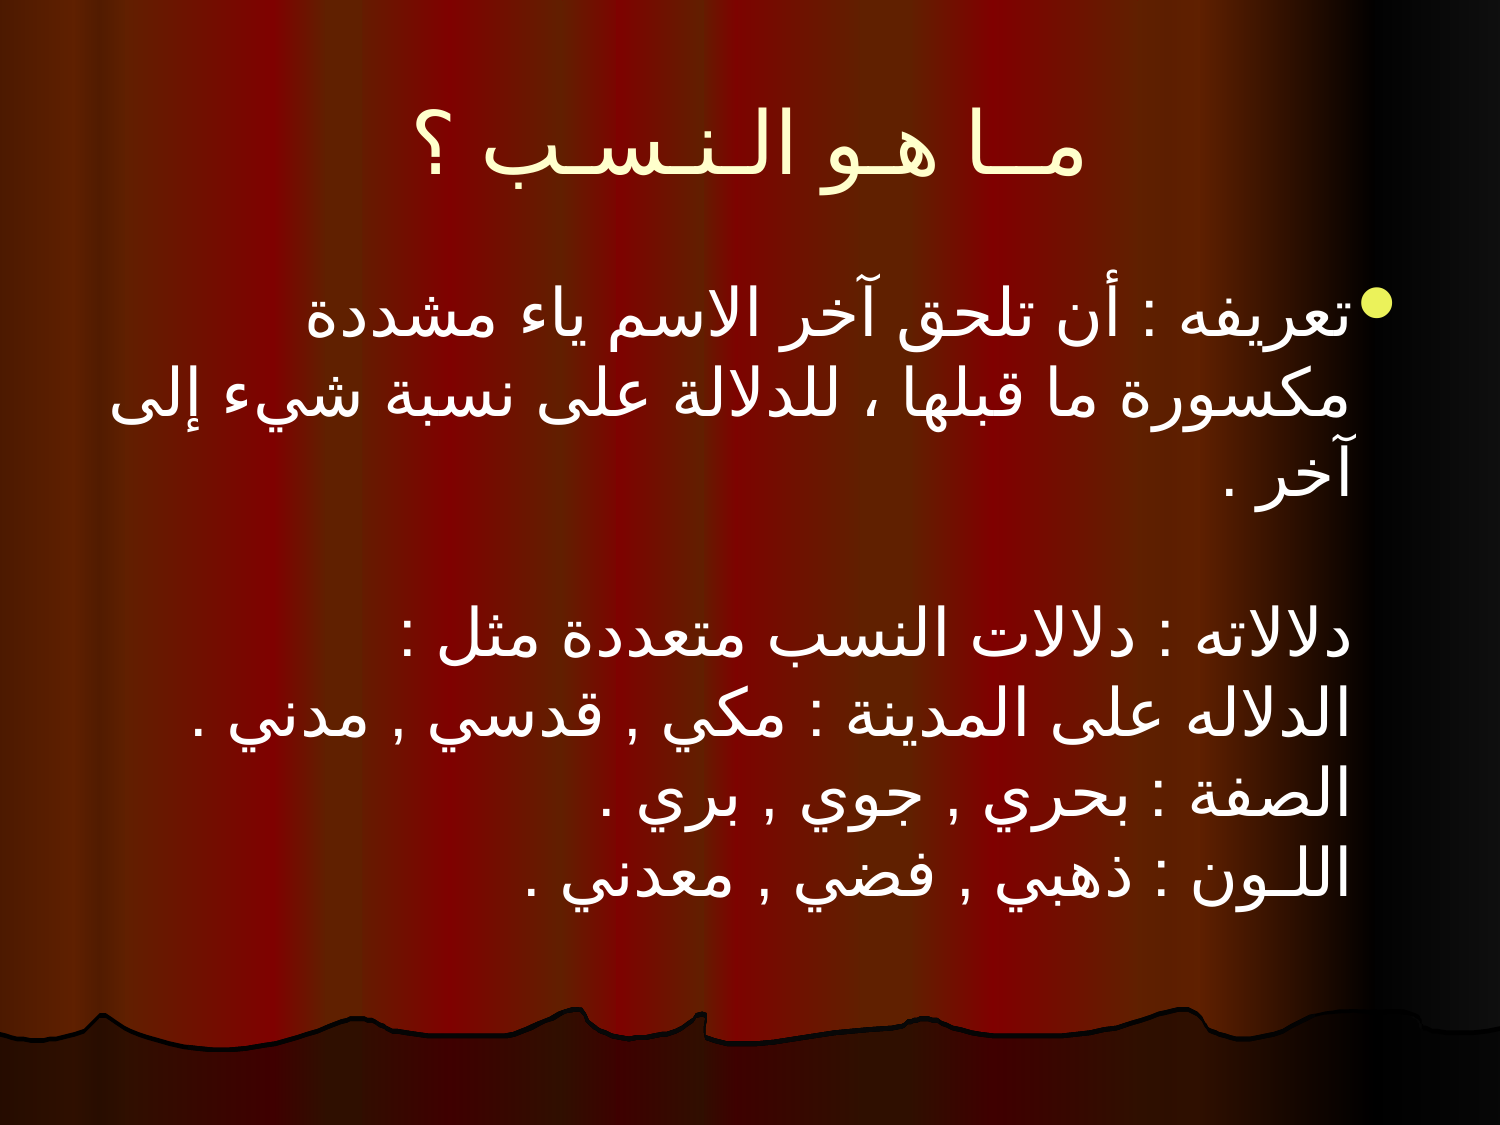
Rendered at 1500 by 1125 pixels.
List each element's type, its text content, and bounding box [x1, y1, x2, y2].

list تعريفه : أن تلحق آخر الاسم ياء مشددة مكسورة ما قبلها ، للدلالة على نسبة شيء إلى آخر . دلالاته : دلالات النسب متعددة مثل : الدلاله على المدينة : مكي , قدسي , مدني . الصفة : بحري , جوي , بري . اللـون : ذهبي , فضي , معدني . [75, 262, 1425, 1006]
title مــا هـو الـنـسـب ؟ [75, 45, 1425, 233]
